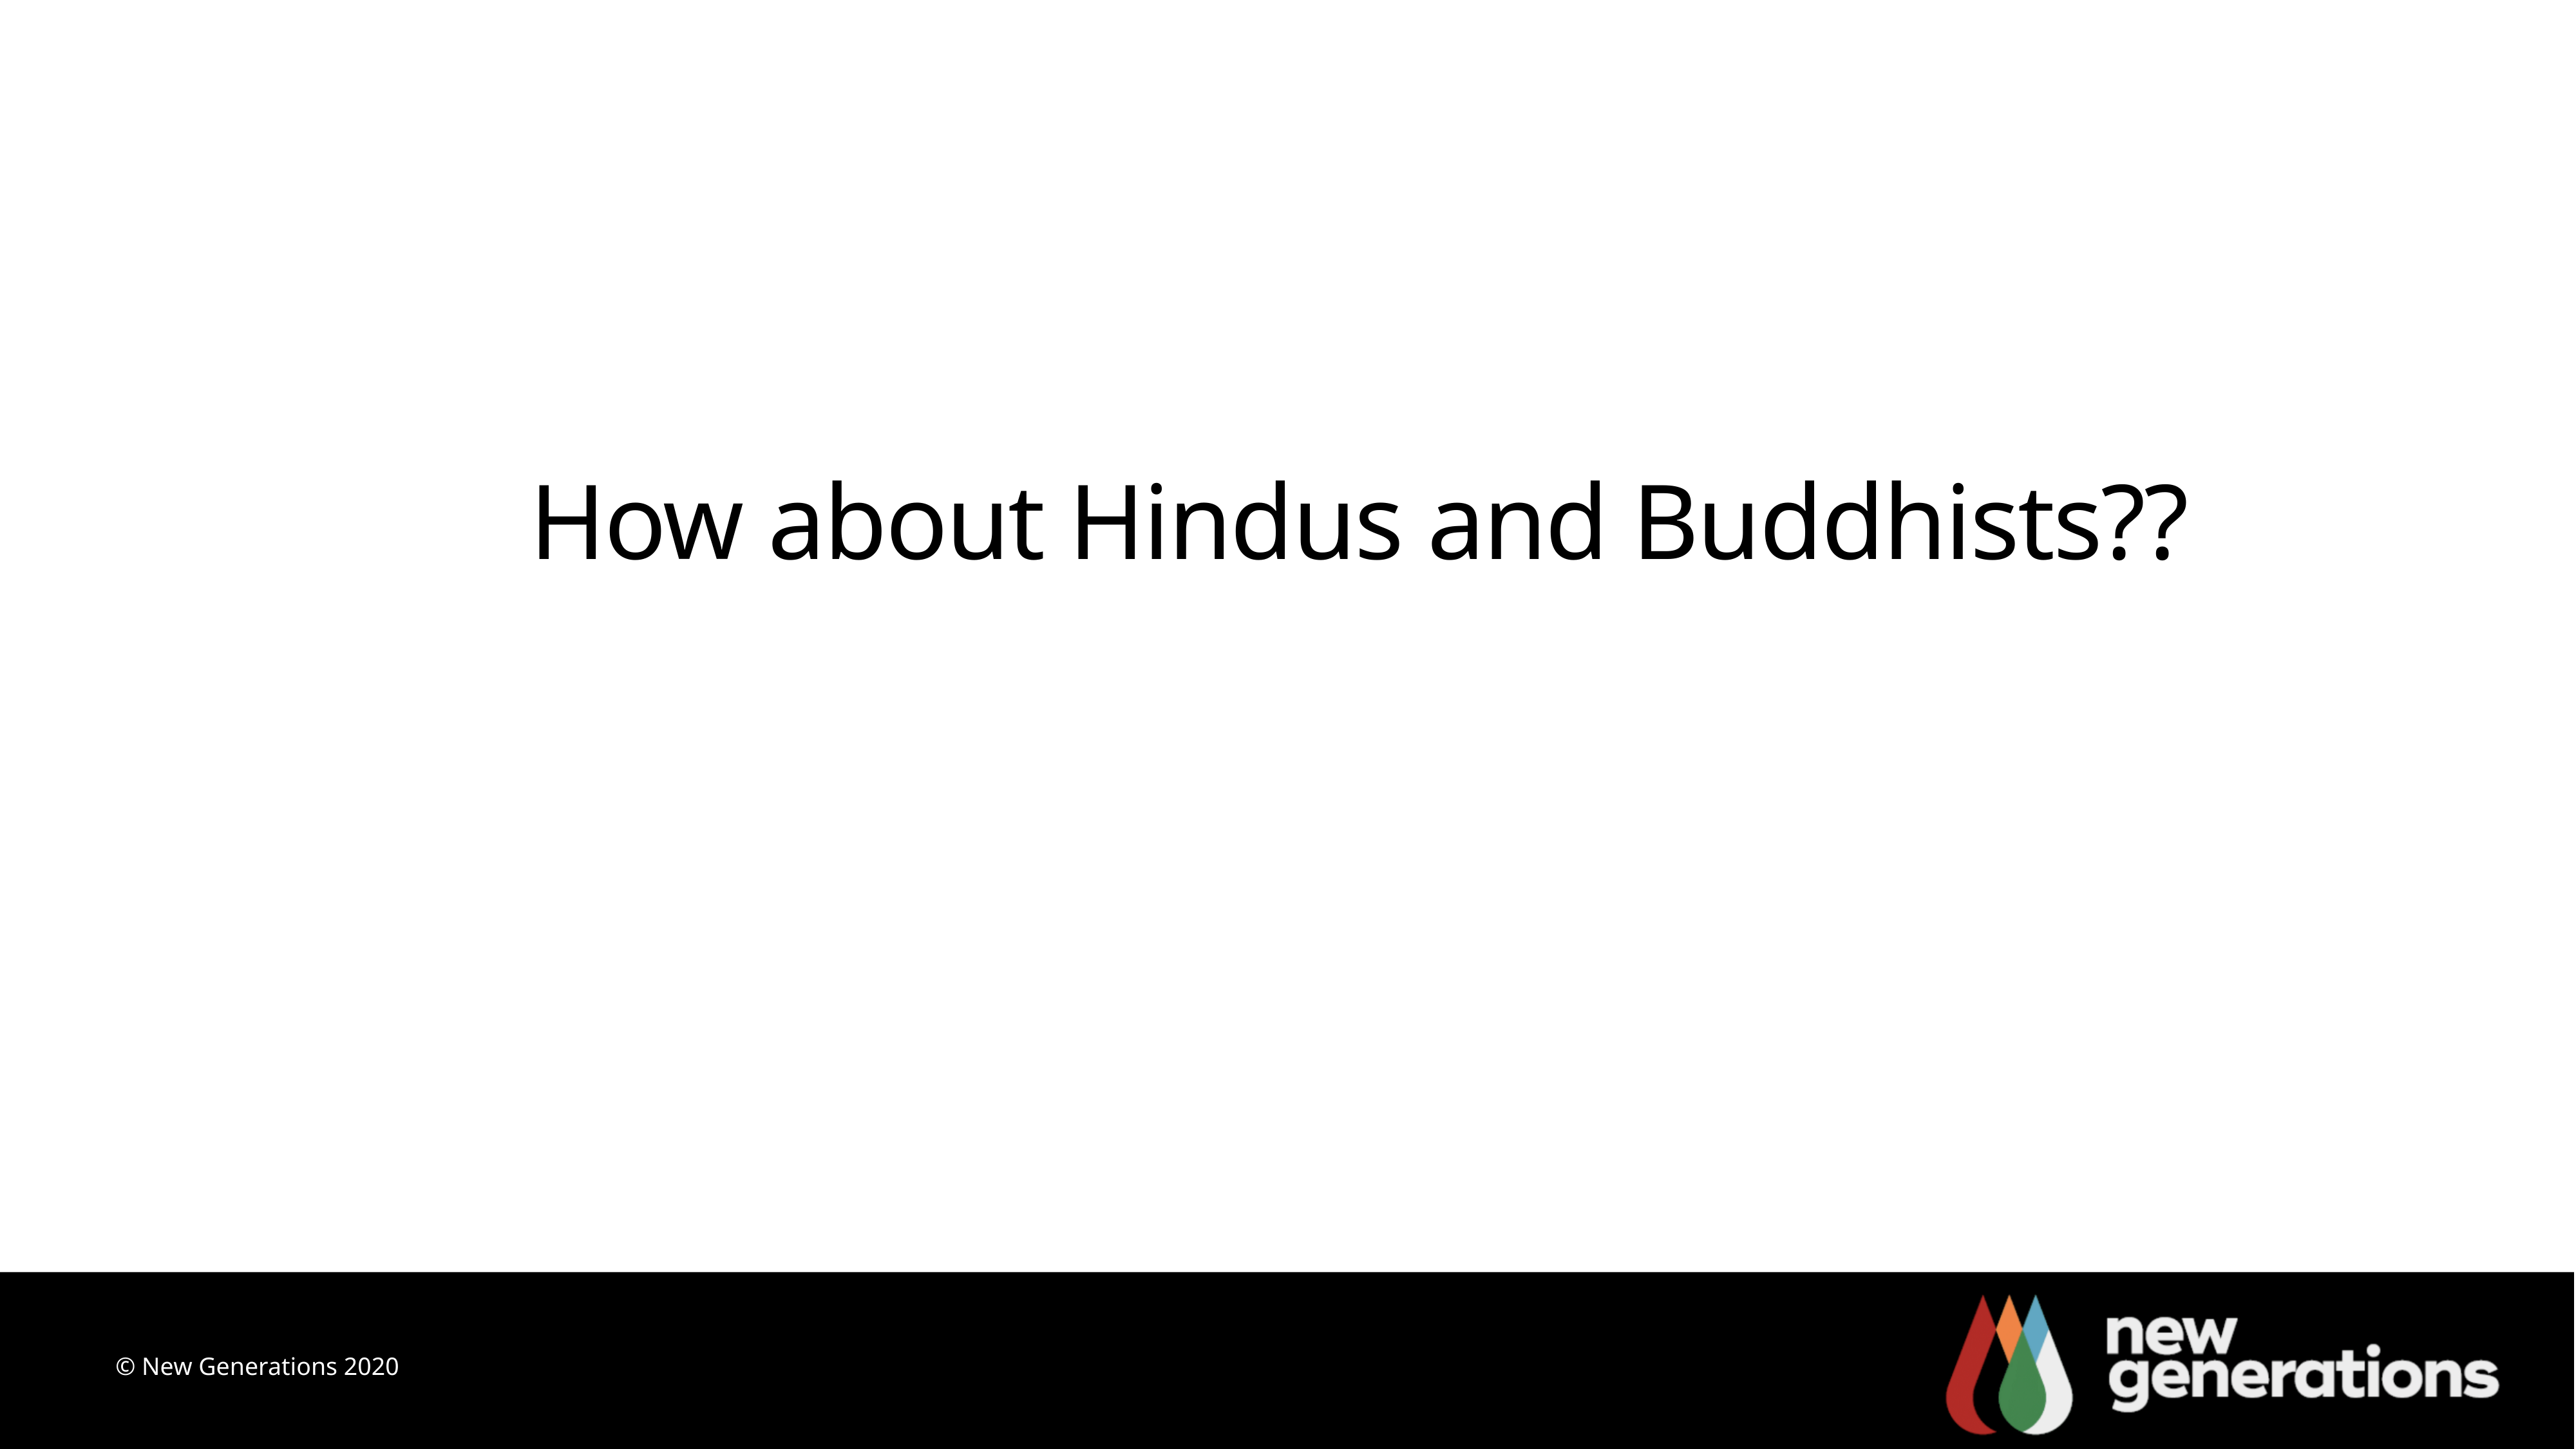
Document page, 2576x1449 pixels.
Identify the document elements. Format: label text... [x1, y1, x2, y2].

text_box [0, 1272, 2575, 1449]
title How about Hindus and Buddhists?? [497, 472, 2222, 624]
